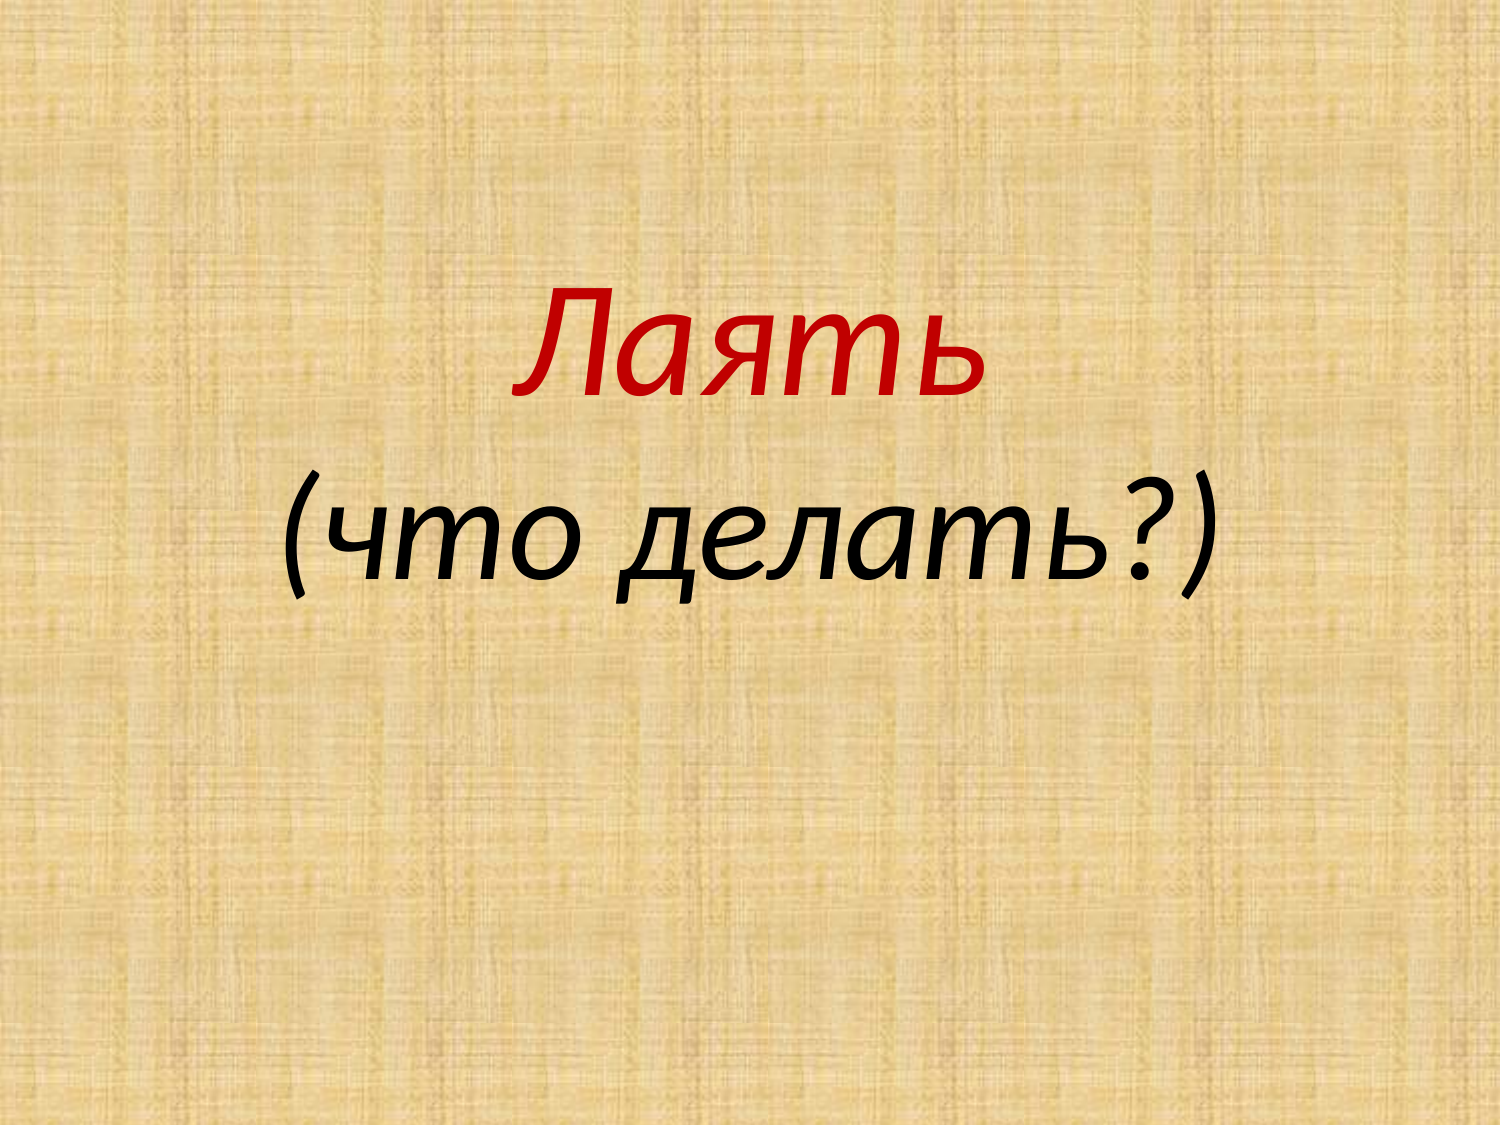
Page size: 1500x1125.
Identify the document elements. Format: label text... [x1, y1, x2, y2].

list Лаять (что делать?) [75, 262, 1425, 1005]
picture [0, 0, 1500, 1125]
